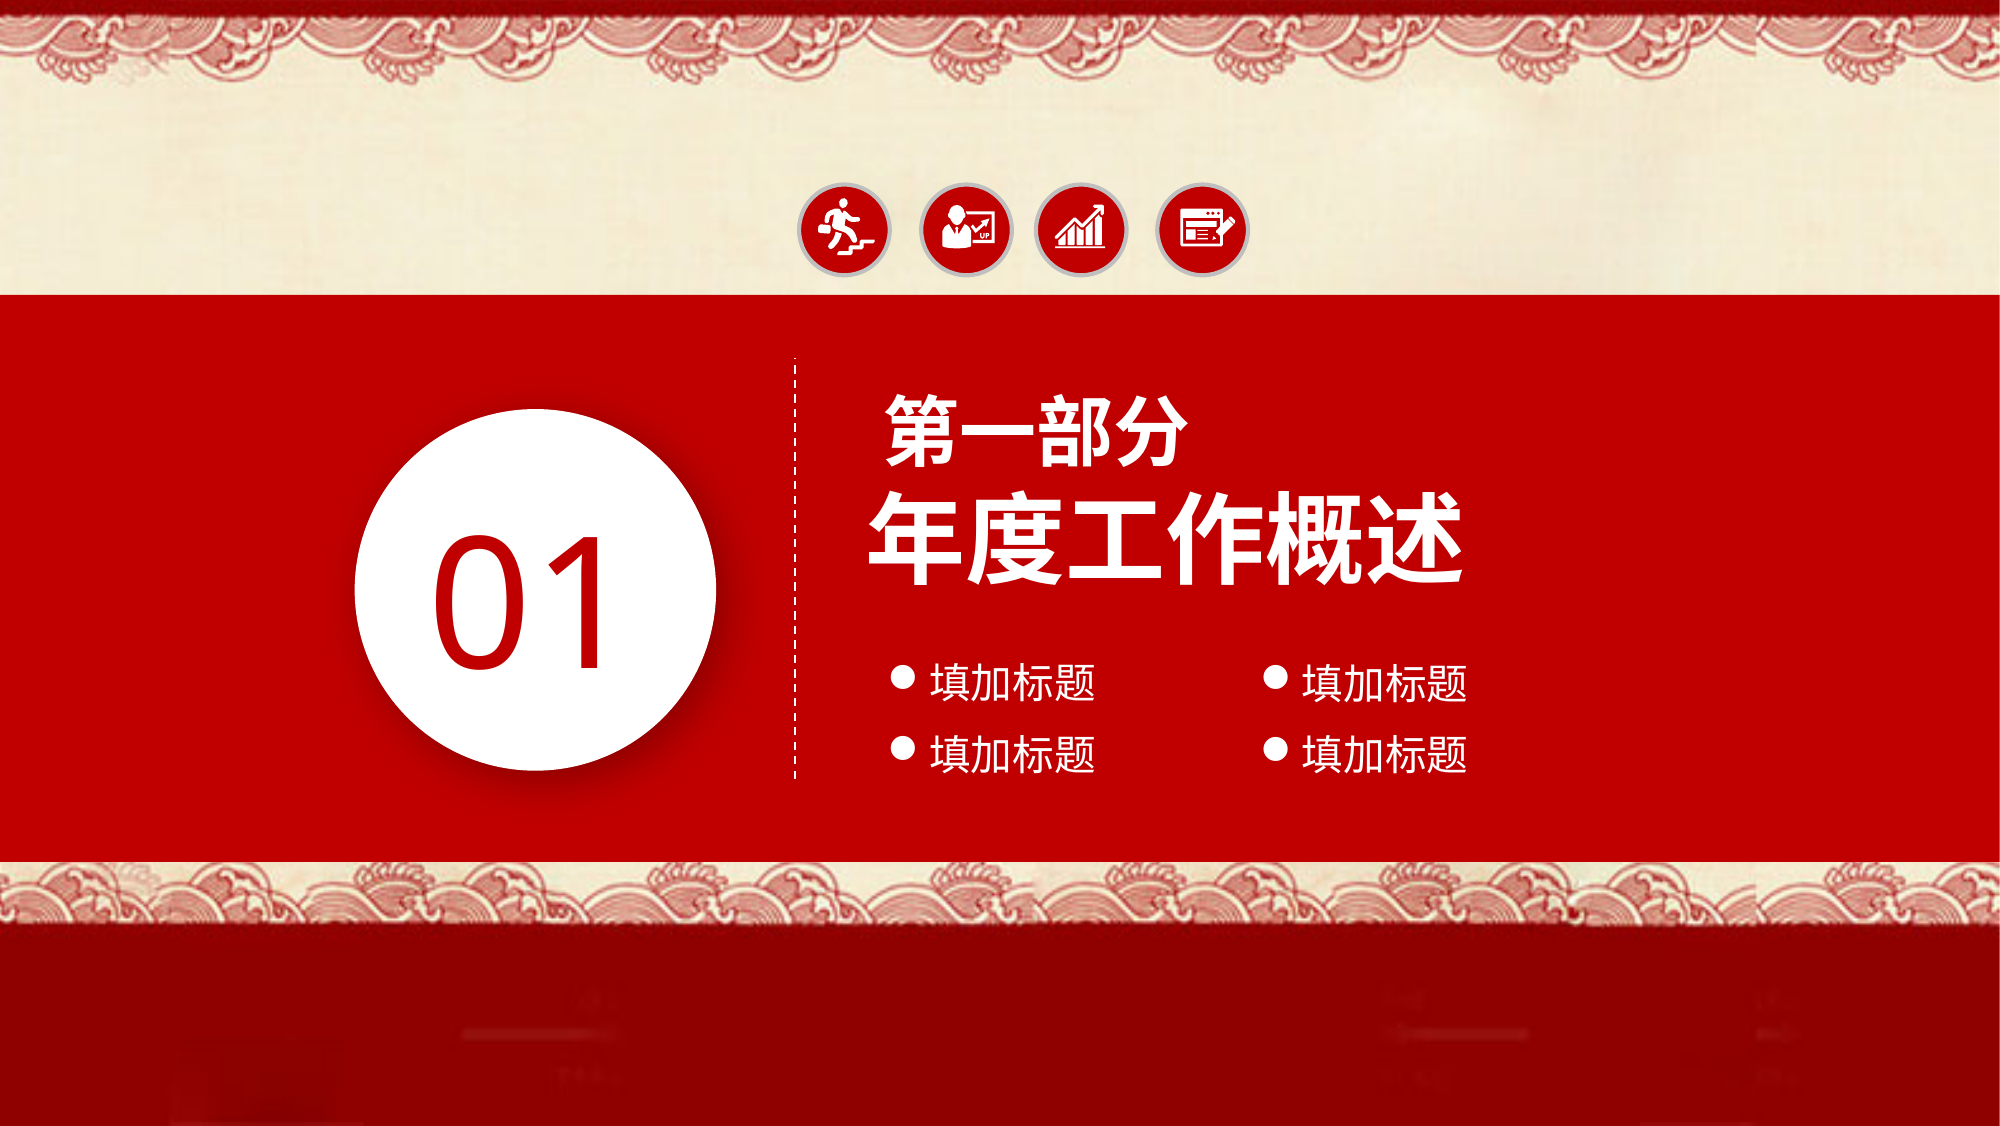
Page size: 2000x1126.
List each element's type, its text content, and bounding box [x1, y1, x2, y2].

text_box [798, 184, 890, 276]
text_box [1035, 184, 1127, 276]
text_box 第一部分 年度工作概述 [845, 373, 1486, 606]
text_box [1157, 184, 1249, 276]
text_box [0, 294, 2000, 862]
text_box 填加标题 [887, 657, 1259, 708]
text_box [920, 184, 1013, 276]
text_box 填加标题 [1259, 729, 1700, 780]
picture [0, 862, 2000, 1126]
picture [0, 0, 2000, 294]
text_box 填加标题 [887, 728, 1327, 779]
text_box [361, 416, 710, 764]
text_box 填加标题 [1259, 657, 1700, 708]
